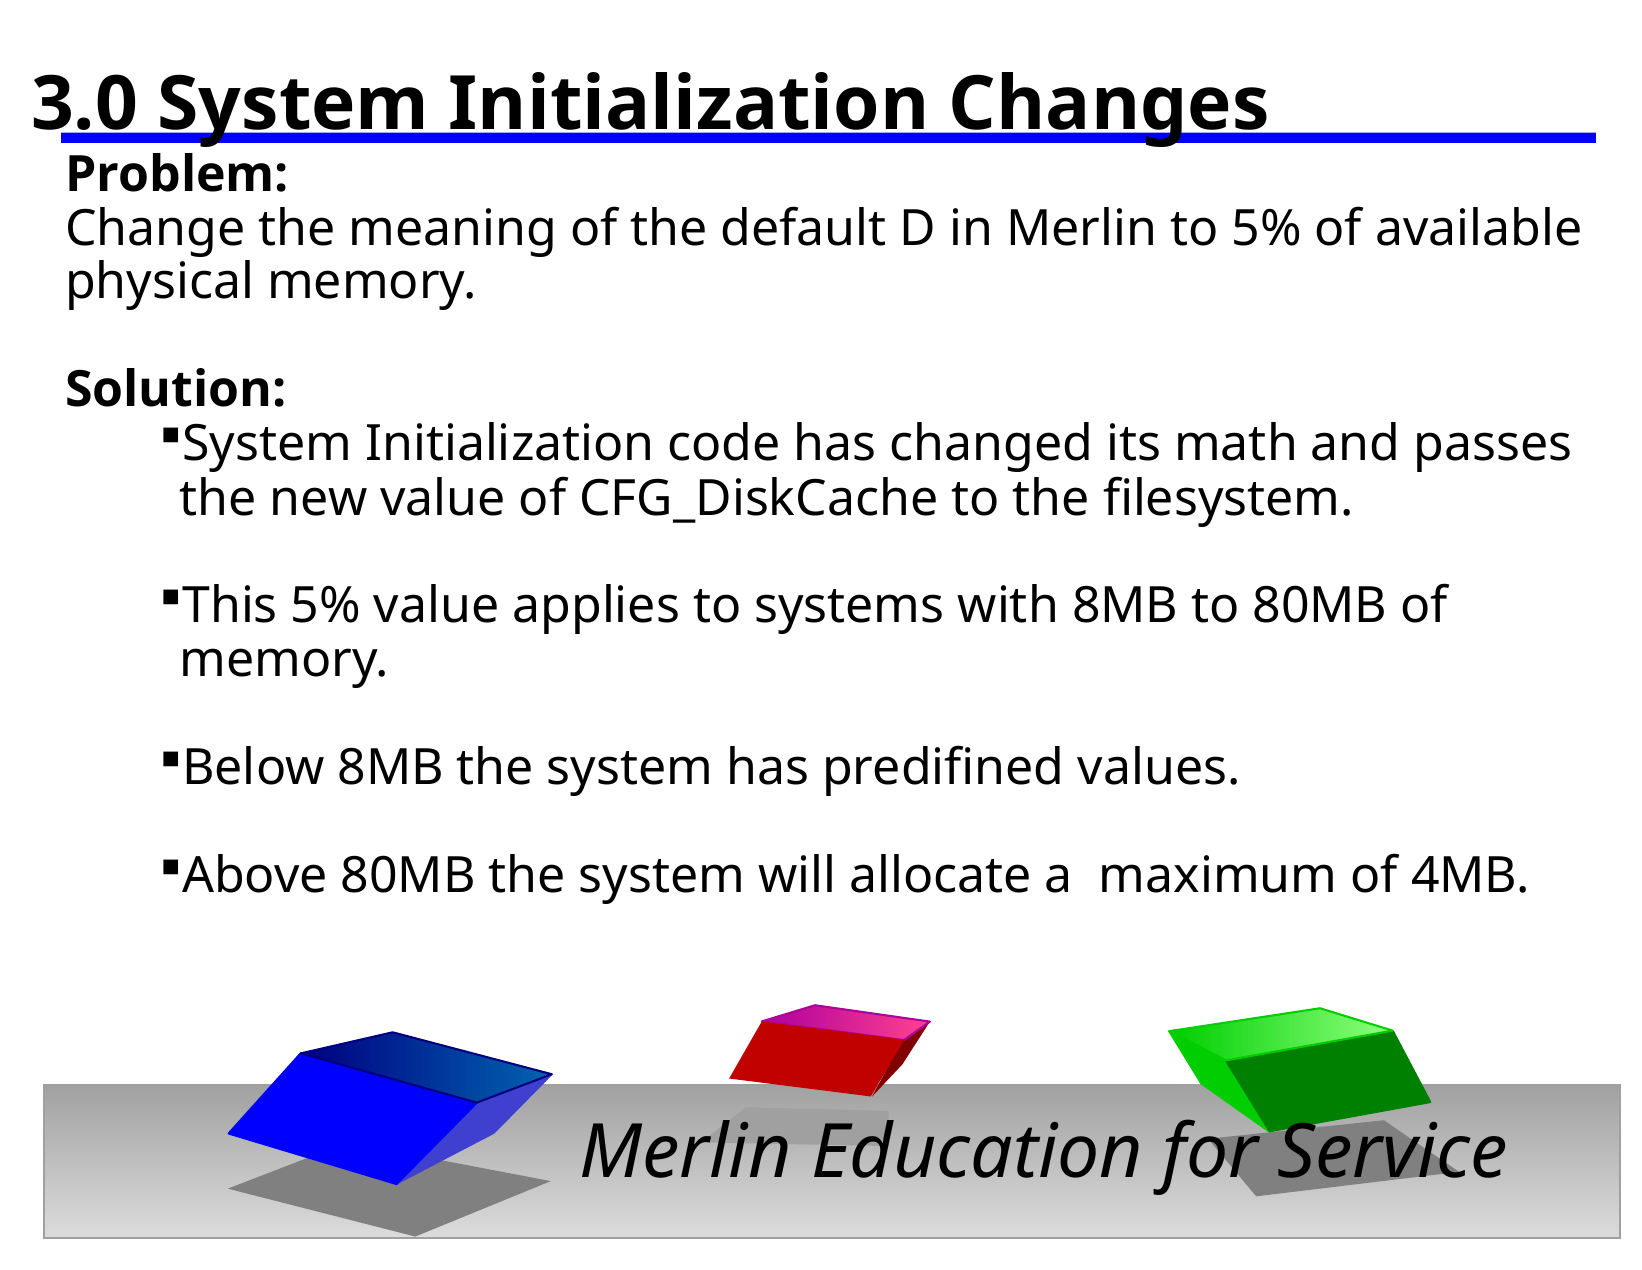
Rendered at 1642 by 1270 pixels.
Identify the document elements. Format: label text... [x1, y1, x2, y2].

text_box [300, 1032, 552, 1103]
text_box [228, 1054, 477, 1185]
text_box [729, 1021, 905, 1097]
text_box [42, 677, 1621, 1236]
text_box [763, 1005, 930, 1040]
text_box [227, 1158, 551, 1237]
text_box [1169, 1032, 1250, 1102]
text_box [1169, 1008, 1393, 1061]
text_box [1226, 1031, 1431, 1102]
text_box [1253, 1193, 1284, 1197]
text_box Merlin Education for Service [579, 1102, 1510, 1193]
text_box [872, 1023, 929, 1097]
text_box [399, 1075, 551, 1183]
text_box [43, 1084, 1620, 1238]
text_box Problem: Change the meaning of the default D in Merlin to 5% of available physical memory. Solution: System Initialization code has changed its math and passes the new value of CFG_DiskCache to the filesystem. This 5% value applies to systems with 8MB to 80MB of memory. Below 8MB the system has predifined values. Above 80MB the system will allocate a maximum of 4MB. [65, 147, 1642, 904]
text_box 3.0 System Initialization Changes [31, 9, 1271, 145]
